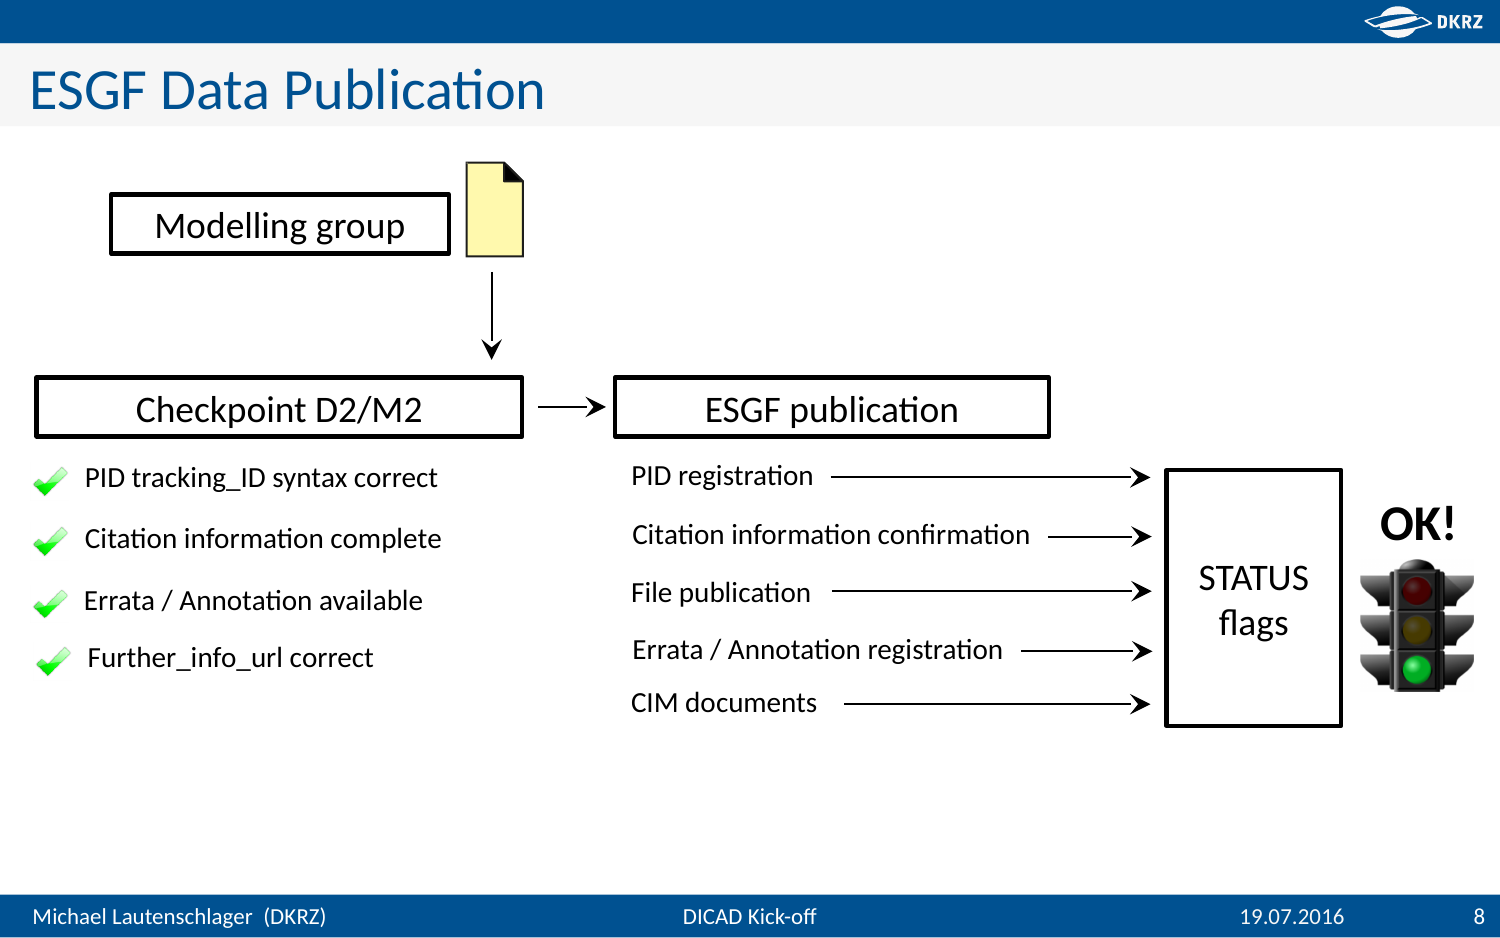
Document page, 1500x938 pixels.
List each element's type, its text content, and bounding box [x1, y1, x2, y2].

text_box Errata / Annotation registration [617, 622, 1019, 673]
text_box ESGF publication [613, 375, 1051, 439]
picture [33, 642, 72, 681]
text_box CIM documents [616, 675, 833, 726]
title ESGF Data Publication [0, 43, 1500, 127]
text_box Citation information confirmation [617, 507, 1046, 558]
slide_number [1187, 893, 1360, 938]
picture [30, 584, 69, 624]
text_box STATUS flags [1164, 468, 1343, 728]
text_box Errata / Annotation available [69, 573, 439, 624]
text_box Further_info_url correct [72, 630, 390, 681]
text_box Citation information complete [70, 511, 458, 562]
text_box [465, 161, 525, 258]
text_box Modelling group [109, 192, 451, 256]
text_box PID registration [616, 449, 829, 499]
text_box Checkpoint D2/M2 [34, 375, 524, 439]
text_box OK! [1365, 483, 1473, 558]
footer DICAD Kick-off [324, 893, 1176, 938]
picture [30, 522, 69, 561]
text_box PID tracking_ID syntax correct [70, 450, 454, 501]
picture [1360, 558, 1474, 692]
slide_number 8 [1376, 893, 1500, 938]
picture [30, 462, 69, 501]
text_box File publication [616, 565, 827, 616]
